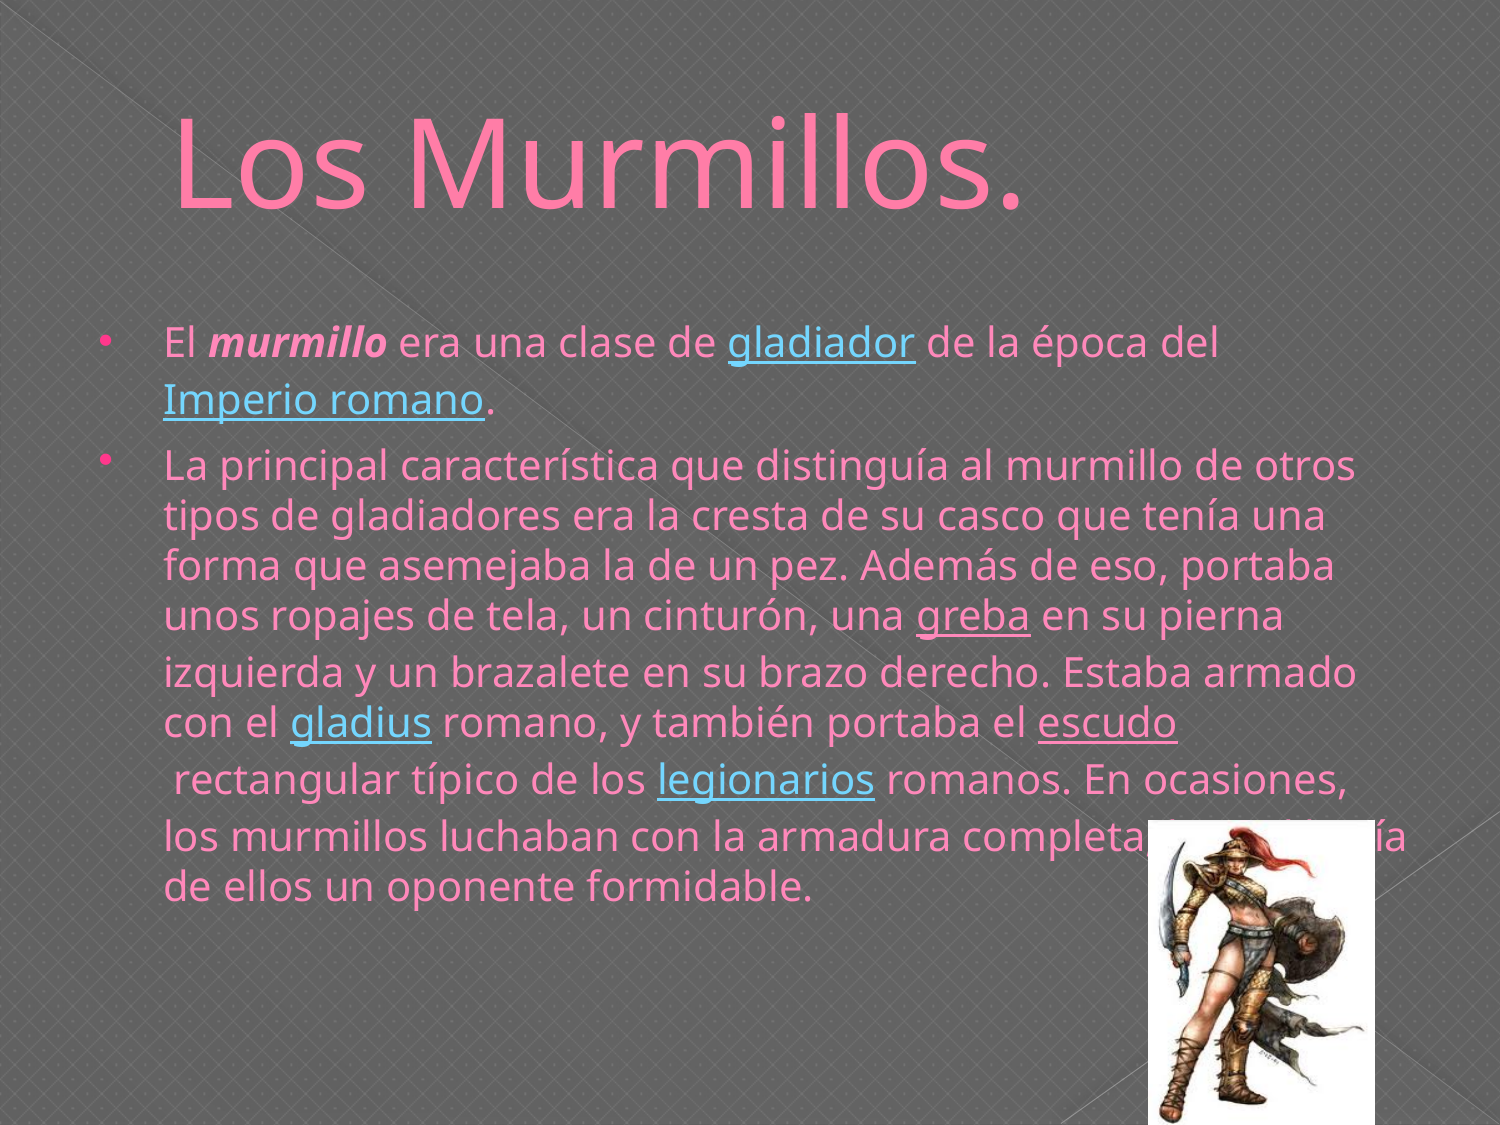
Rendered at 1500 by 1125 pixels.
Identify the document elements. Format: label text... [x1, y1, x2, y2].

list El murmillo era una clase de gladiador de la época del Imperio romano. La principal característica que distinguía al murmillo de otros tipos de gladiadores era la cresta de su casco que tenía una forma que asemejaba la de un pez. Además de eso, portaba unos ropajes de tela, un cinturón, una greba en su pierna izquierda y un brazalete en su brazo derecho. Estaba armado con el gladius romano, y también portaba el escudo rectangular típico de los legionarios romanos. En ocasiones, los murmillos luchaban con la armadura completa, lo cual hacía de ellos un oponente formidable. [75, 308, 1425, 1059]
picture [1148, 820, 1375, 1125]
title Los Murmillos. [75, 43, 1425, 274]
